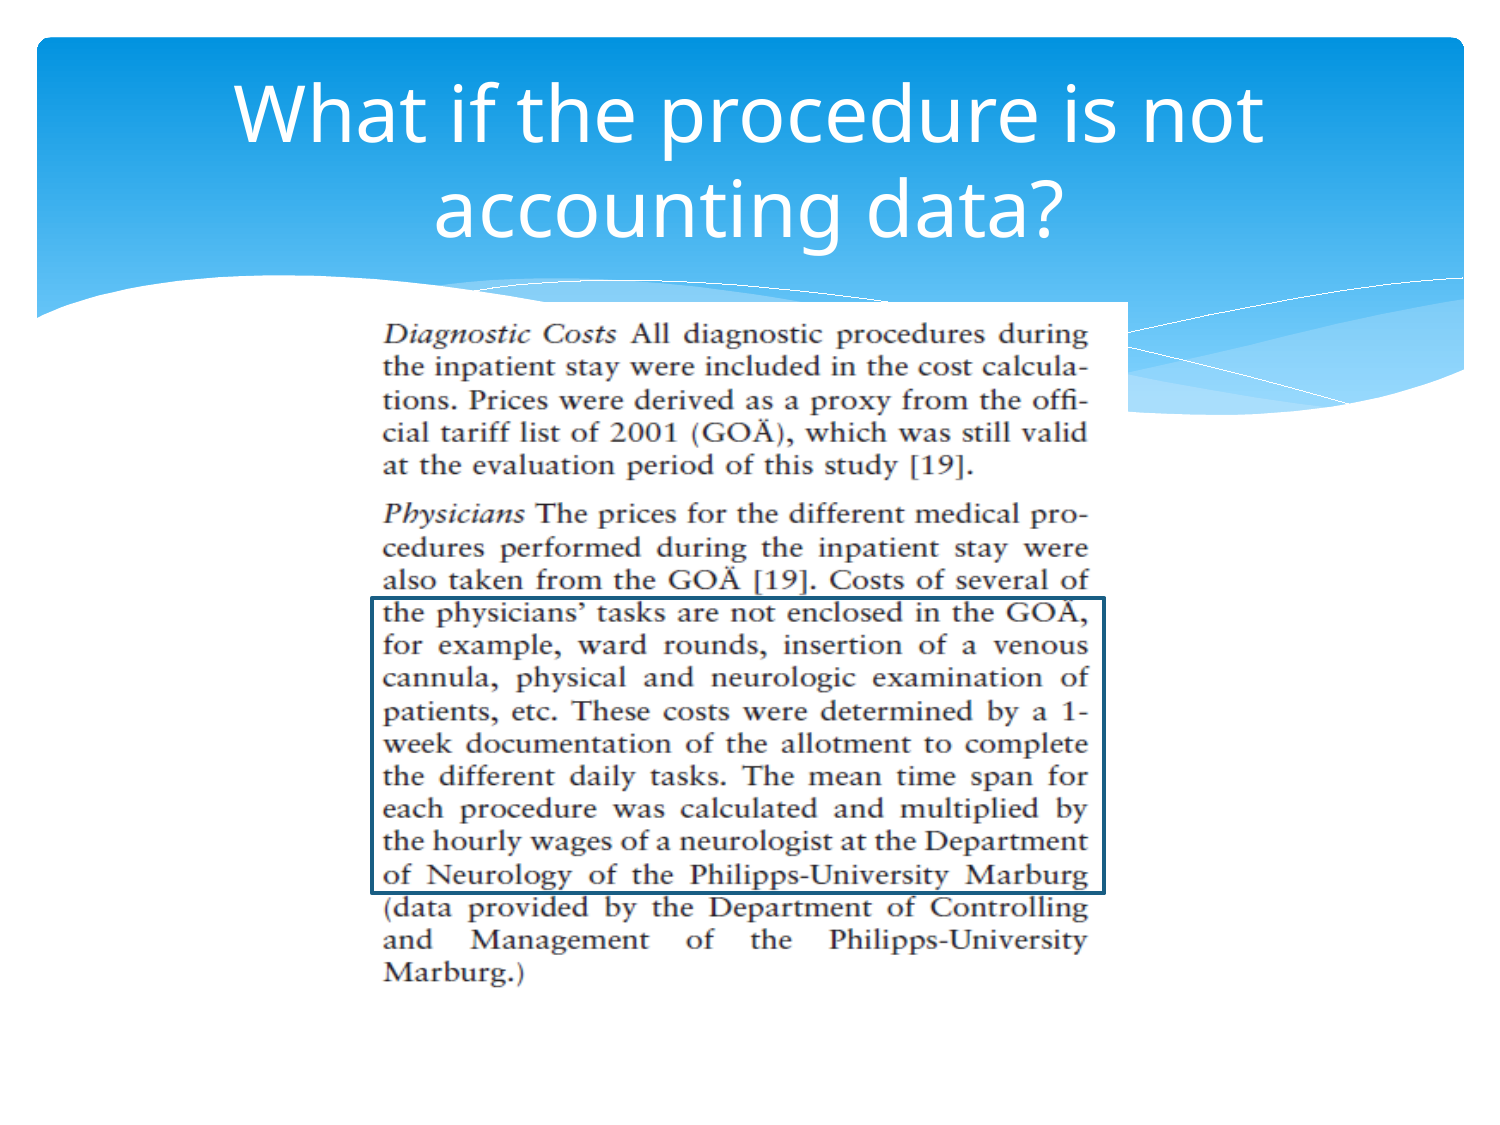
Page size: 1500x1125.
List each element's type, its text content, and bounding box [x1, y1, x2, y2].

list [359, 302, 1129, 1011]
title What if the procedure is not accounting data? [75, 55, 1425, 261]
